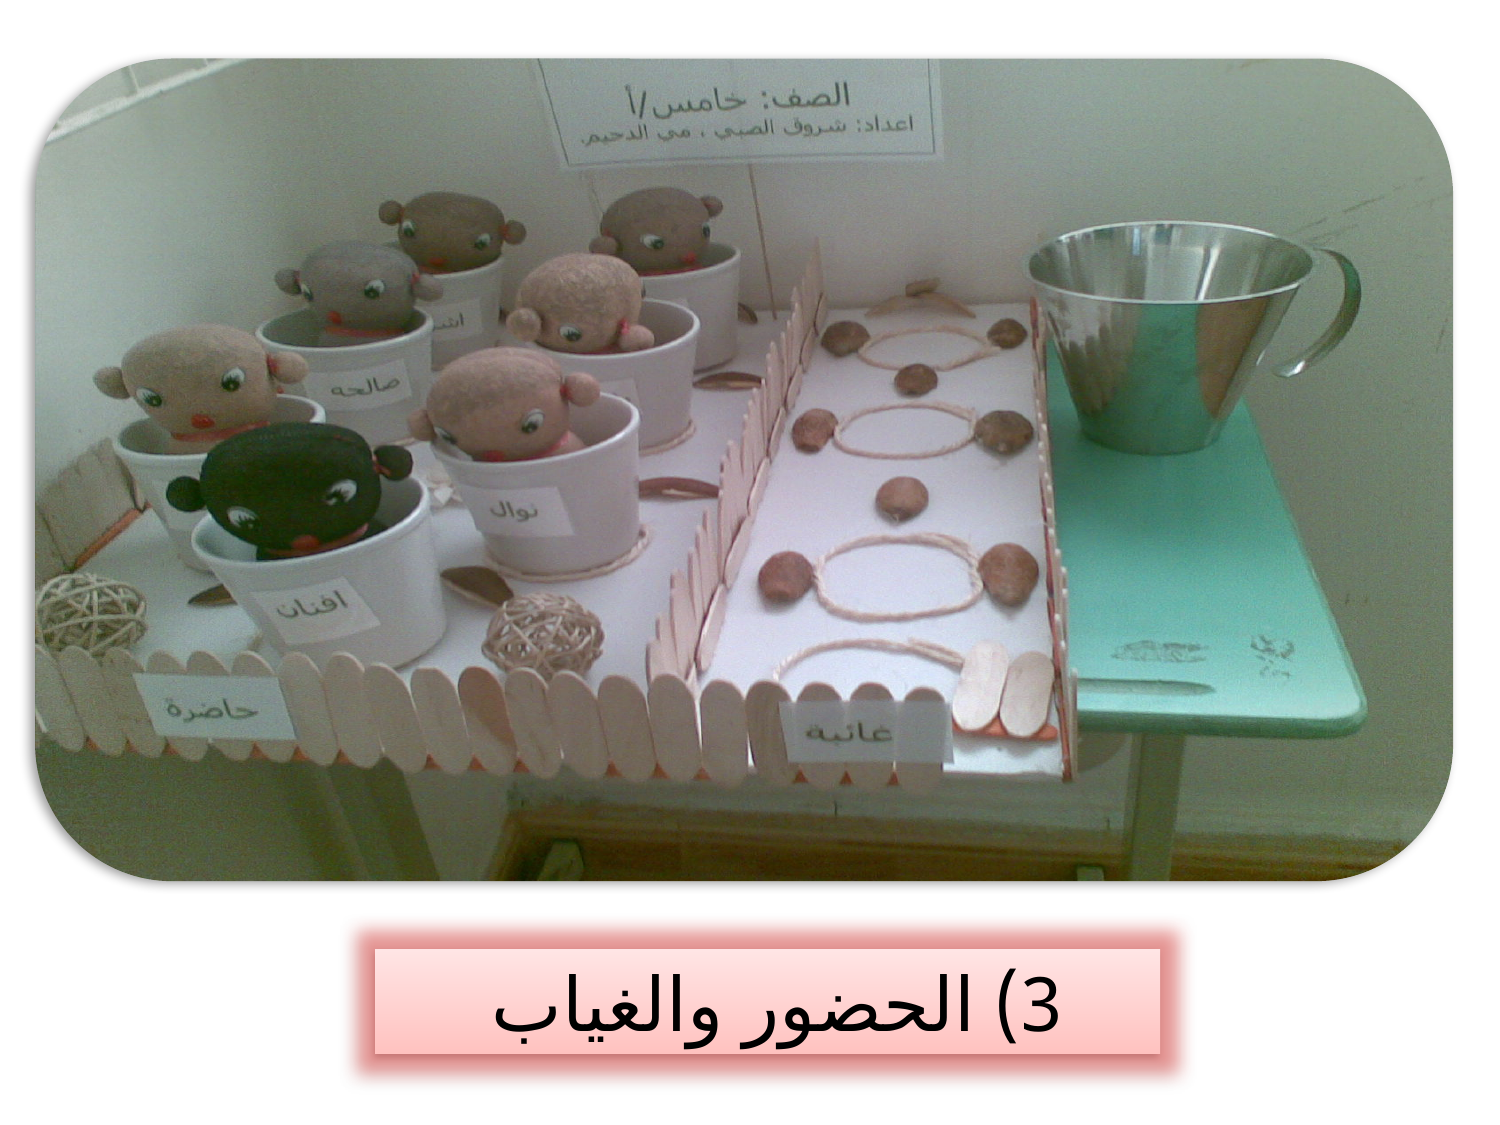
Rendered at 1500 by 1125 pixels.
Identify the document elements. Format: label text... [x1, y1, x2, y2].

text_box 3) الحضور والغياب [374, 948, 1161, 1055]
picture [34, 58, 1454, 882]
